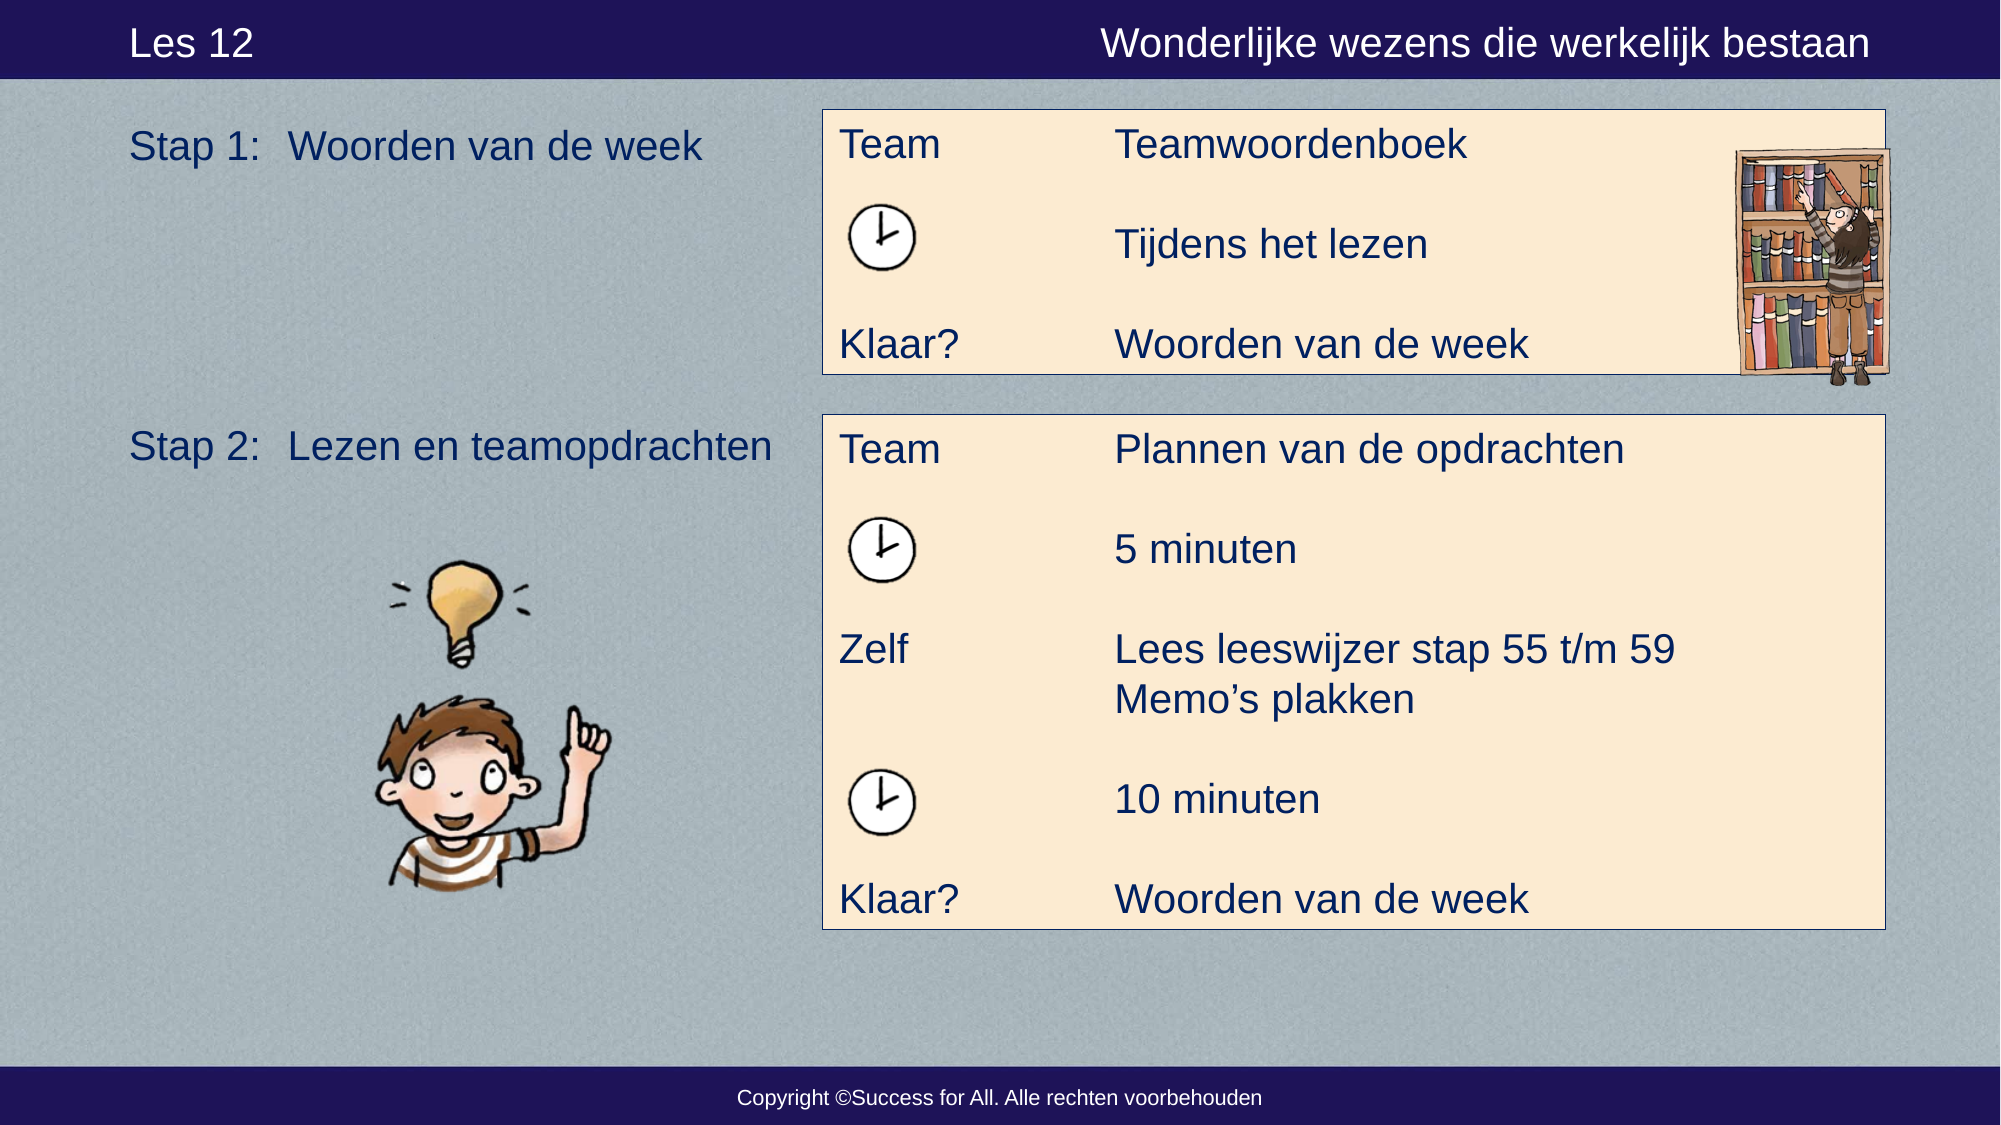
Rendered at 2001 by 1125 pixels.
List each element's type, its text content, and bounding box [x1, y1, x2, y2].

text_box Les 12 [114, 8, 354, 73]
text_box Stap 1: Woorden van de week Stap 2: Lezen en teamopdrachten [114, 111, 907, 527]
picture [0, 0, 2001, 1125]
text_box Wonderlijke wezens die werkelijk bestaan [999, 8, 1886, 73]
text_box Team Teamwoordenboek Tijdens het lezen Klaar? Woorden van de week [822, 109, 1886, 375]
text_box Team Plannen van de opdrachten 5 minuten Zelf Lees leeswijzer stap 55 t/m 59 Memo’s plakken 10 minuten Klaar? Woorden van de week [822, 414, 1886, 930]
text_box Copyright ©Success for All. Alle rechten voorbehouden [0, 1076, 2000, 1125]
